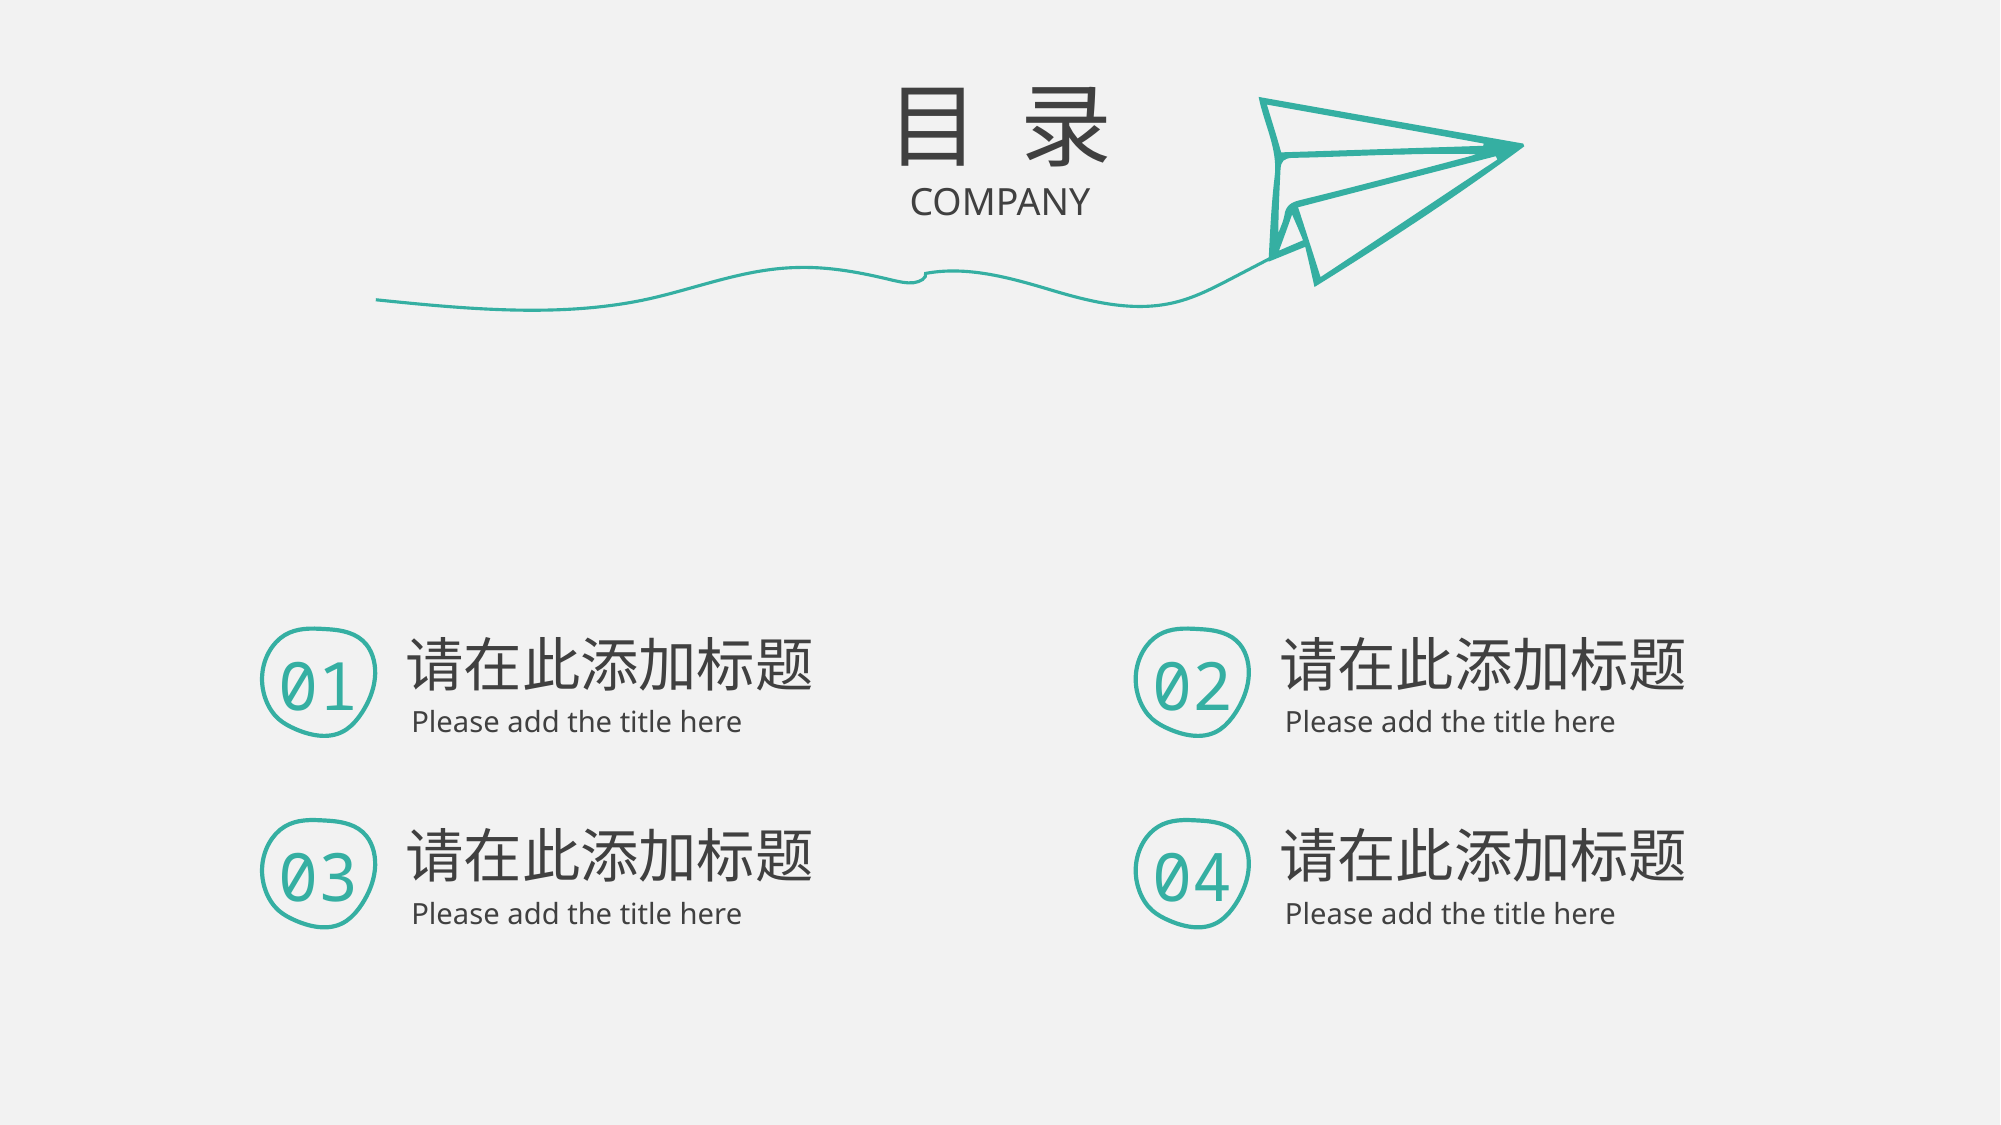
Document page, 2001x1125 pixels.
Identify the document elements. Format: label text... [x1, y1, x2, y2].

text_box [390, 812, 866, 939]
text_box 01 [262, 628, 376, 736]
text_box 目 录 COMPANY [872, 60, 1127, 231]
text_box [1264, 812, 1740, 939]
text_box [390, 620, 866, 747]
text_box [375, 256, 1275, 311]
text_box 03 [262, 820, 376, 928]
text_box 02 [1135, 628, 1249, 736]
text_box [1264, 620, 1740, 747]
text_box [1258, 96, 1525, 288]
text_box 04 [1135, 820, 1249, 928]
